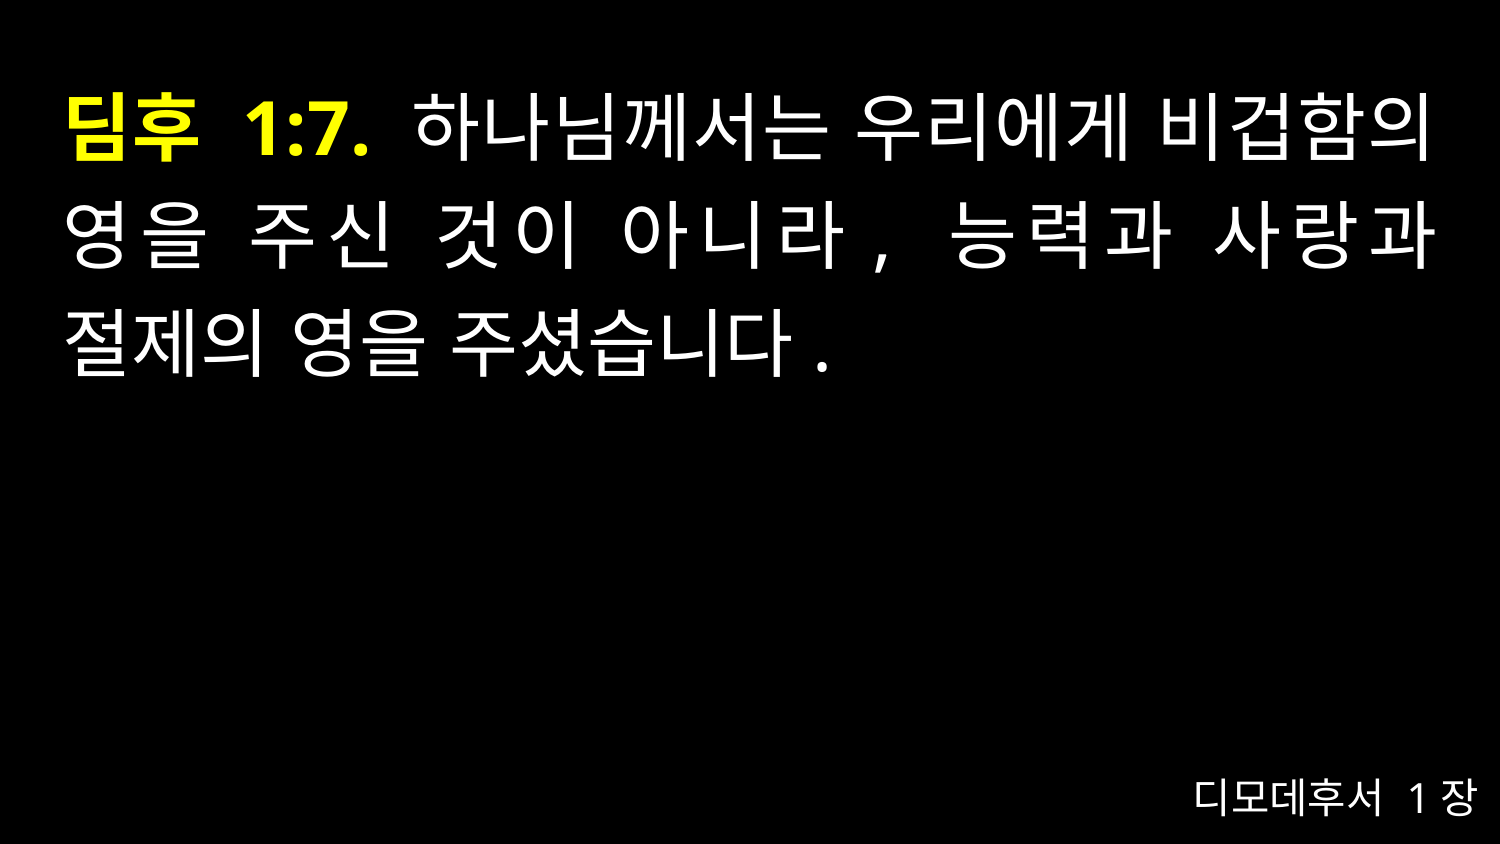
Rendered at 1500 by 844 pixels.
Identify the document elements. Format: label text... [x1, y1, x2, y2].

subtitle 디모데후서 1장 [916, 770, 1500, 844]
title 딤후 1:7. 하나님께서는 우리에게 비겁함의 영을 주신 것이 아니라, 능력과 사랑과 절제의 영을 주셨습니다. [0, 0, 1500, 844]
